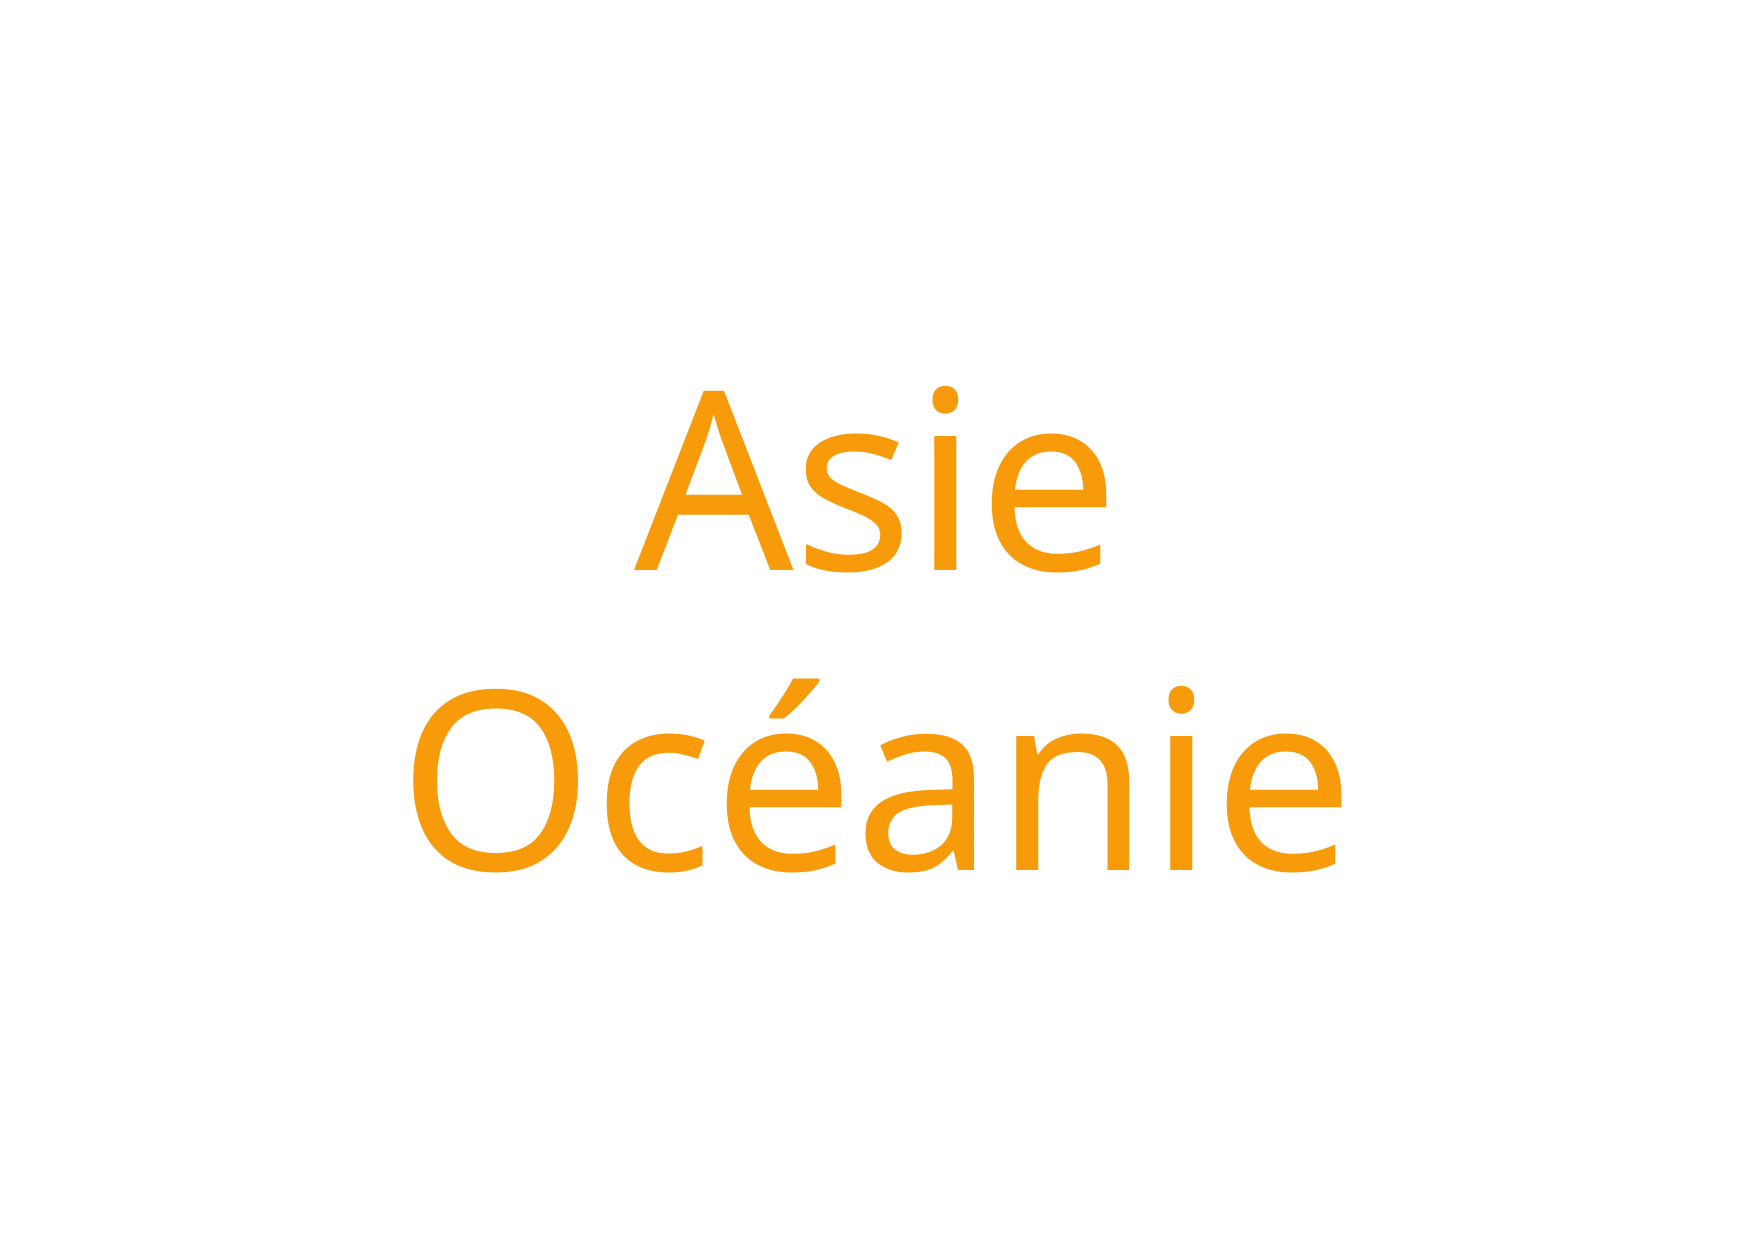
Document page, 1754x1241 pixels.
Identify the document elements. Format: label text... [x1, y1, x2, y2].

title Asie Océanie [59, 518, 1695, 722]
